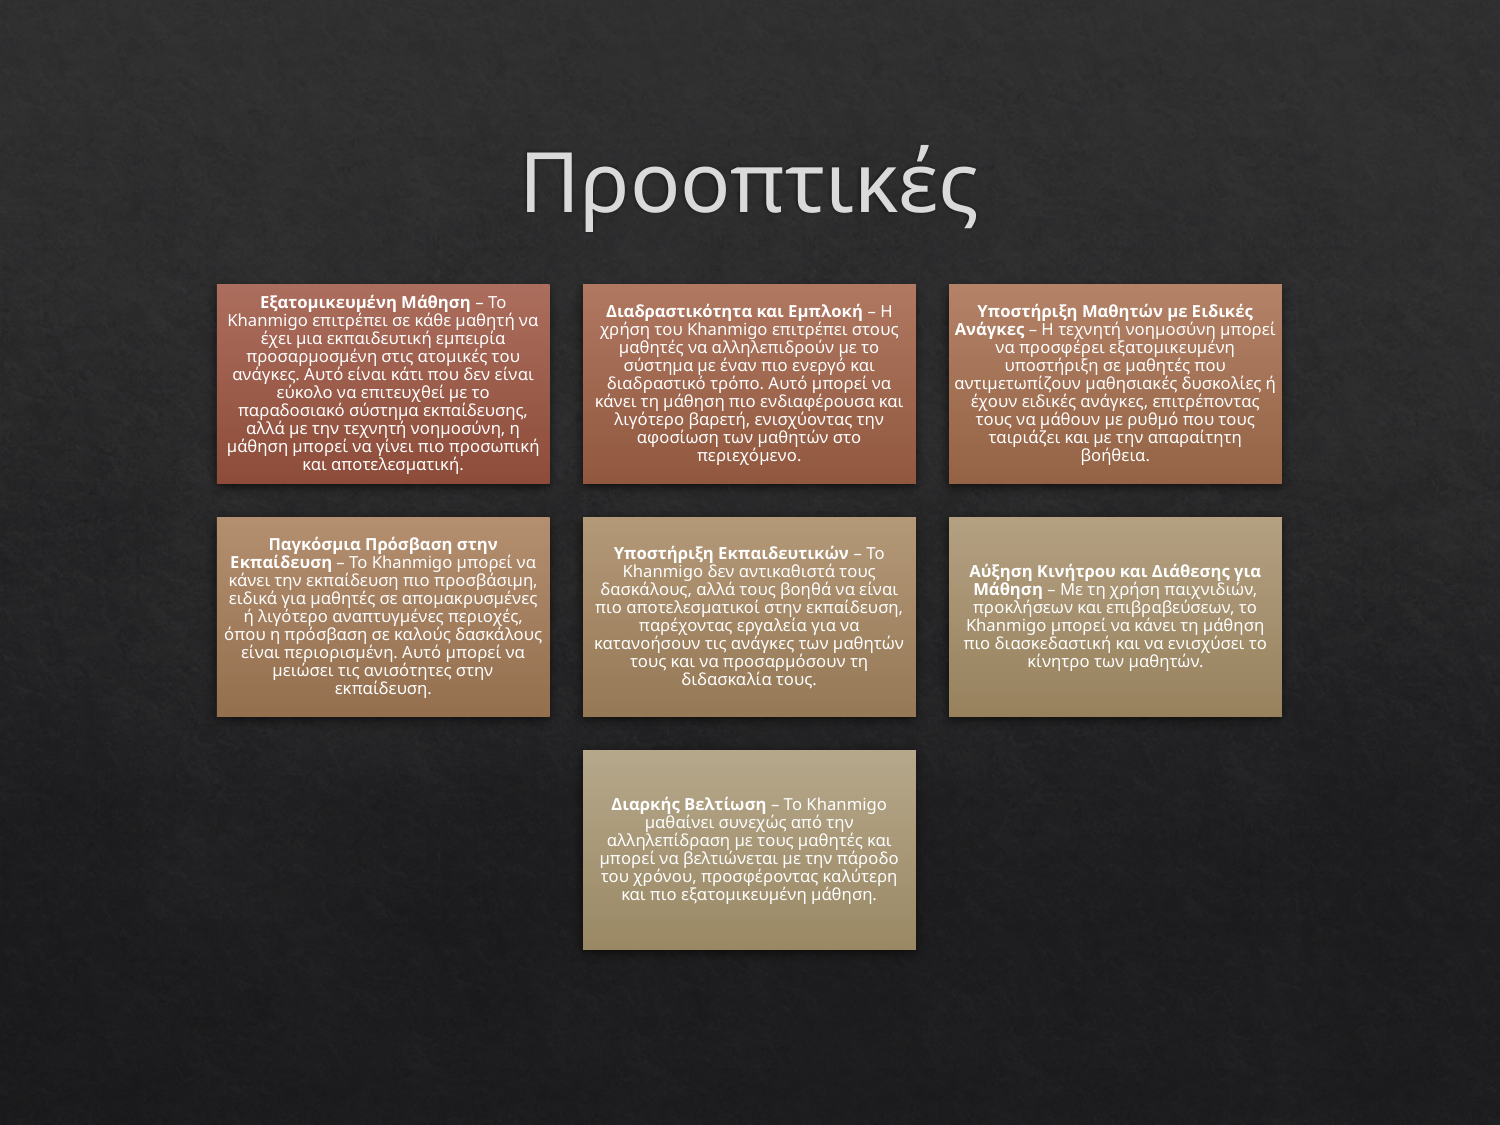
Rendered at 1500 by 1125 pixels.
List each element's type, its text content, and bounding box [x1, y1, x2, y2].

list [112, 283, 1387, 951]
title Προοπτικές [112, 99, 1387, 260]
